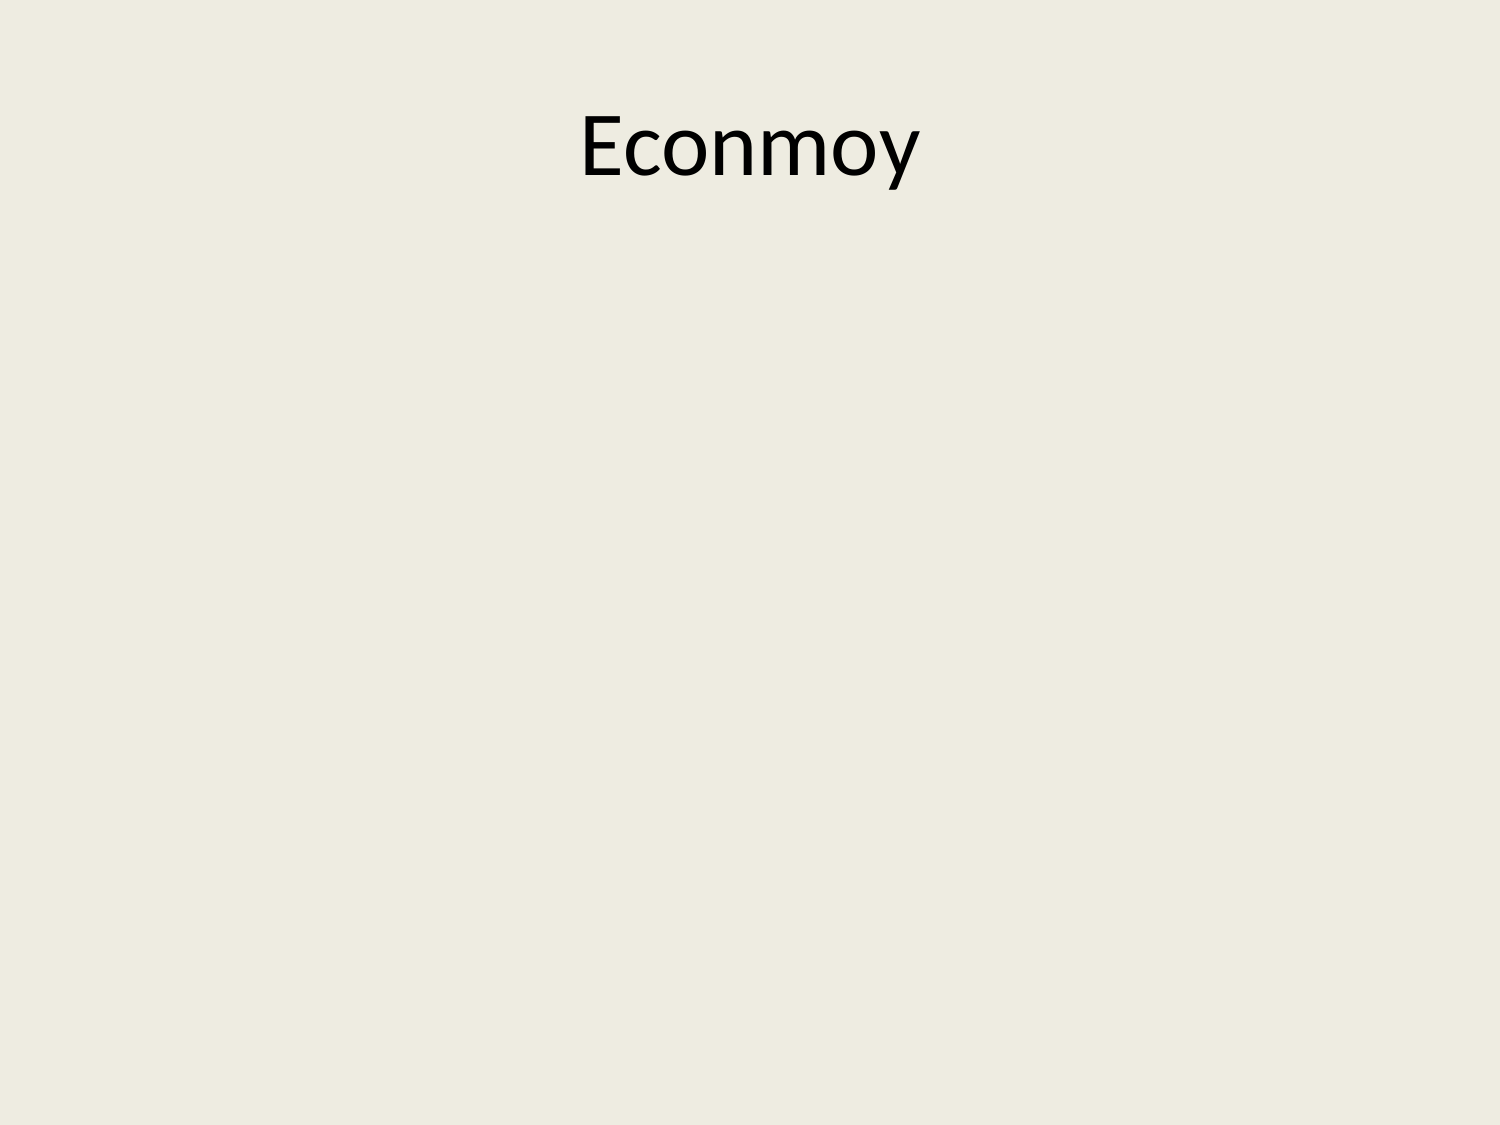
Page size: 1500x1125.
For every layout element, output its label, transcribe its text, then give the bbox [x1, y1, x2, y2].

title Econmoy [75, 45, 1425, 233]
